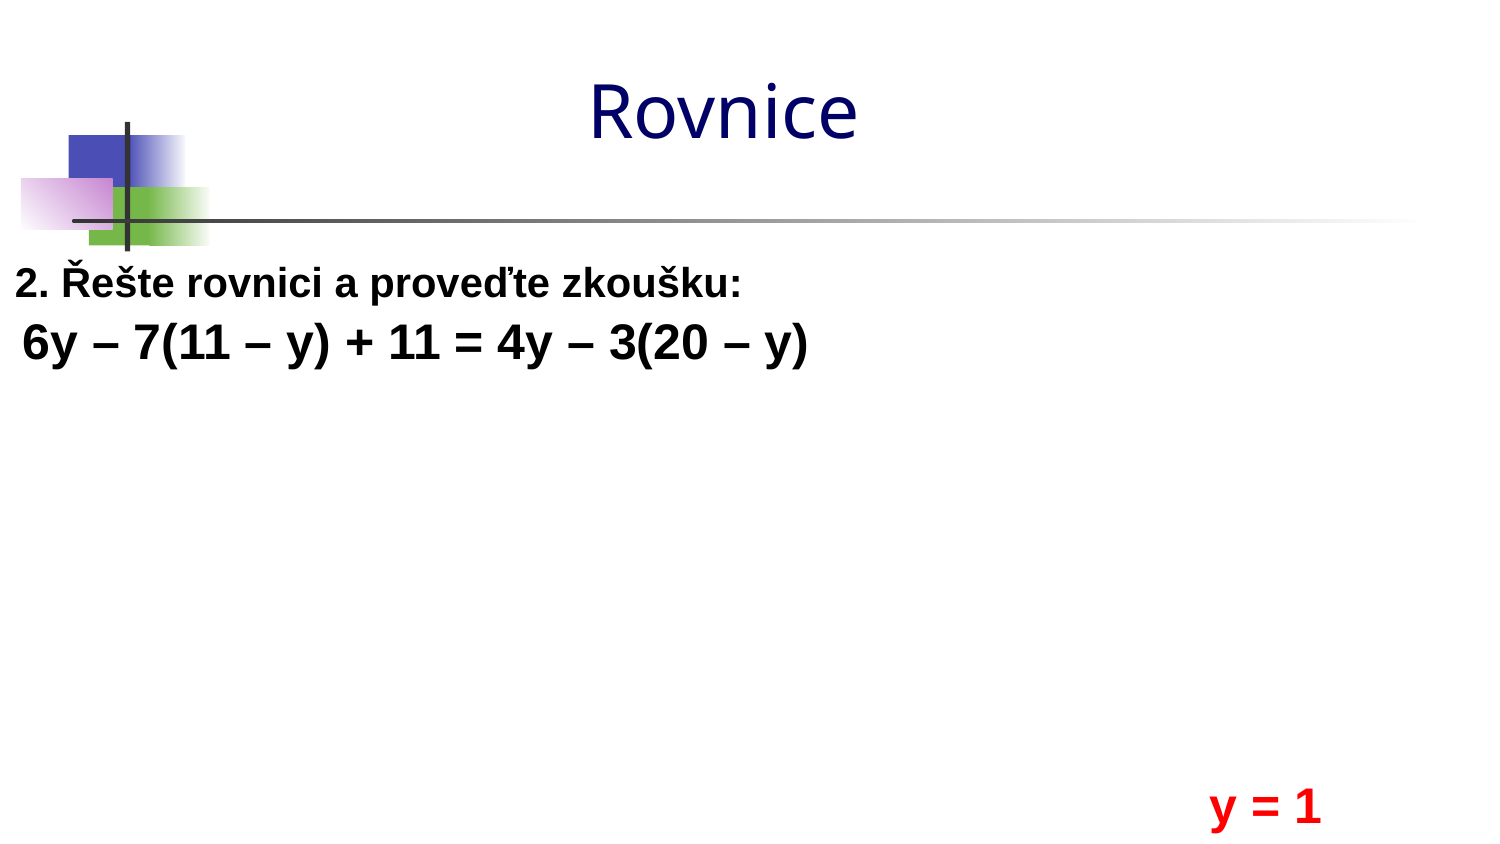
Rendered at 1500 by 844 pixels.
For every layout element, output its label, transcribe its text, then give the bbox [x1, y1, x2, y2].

title Rovnice [129, 43, 1318, 175]
text_box y = 1 [1181, 767, 1388, 840]
text_box 6y – 7(11 – y) + 11 = 4y – 3(20 – y) [0, 303, 891, 376]
text_box 2. Řešte rovnici a proveďte zkoušku: [0, 244, 786, 303]
